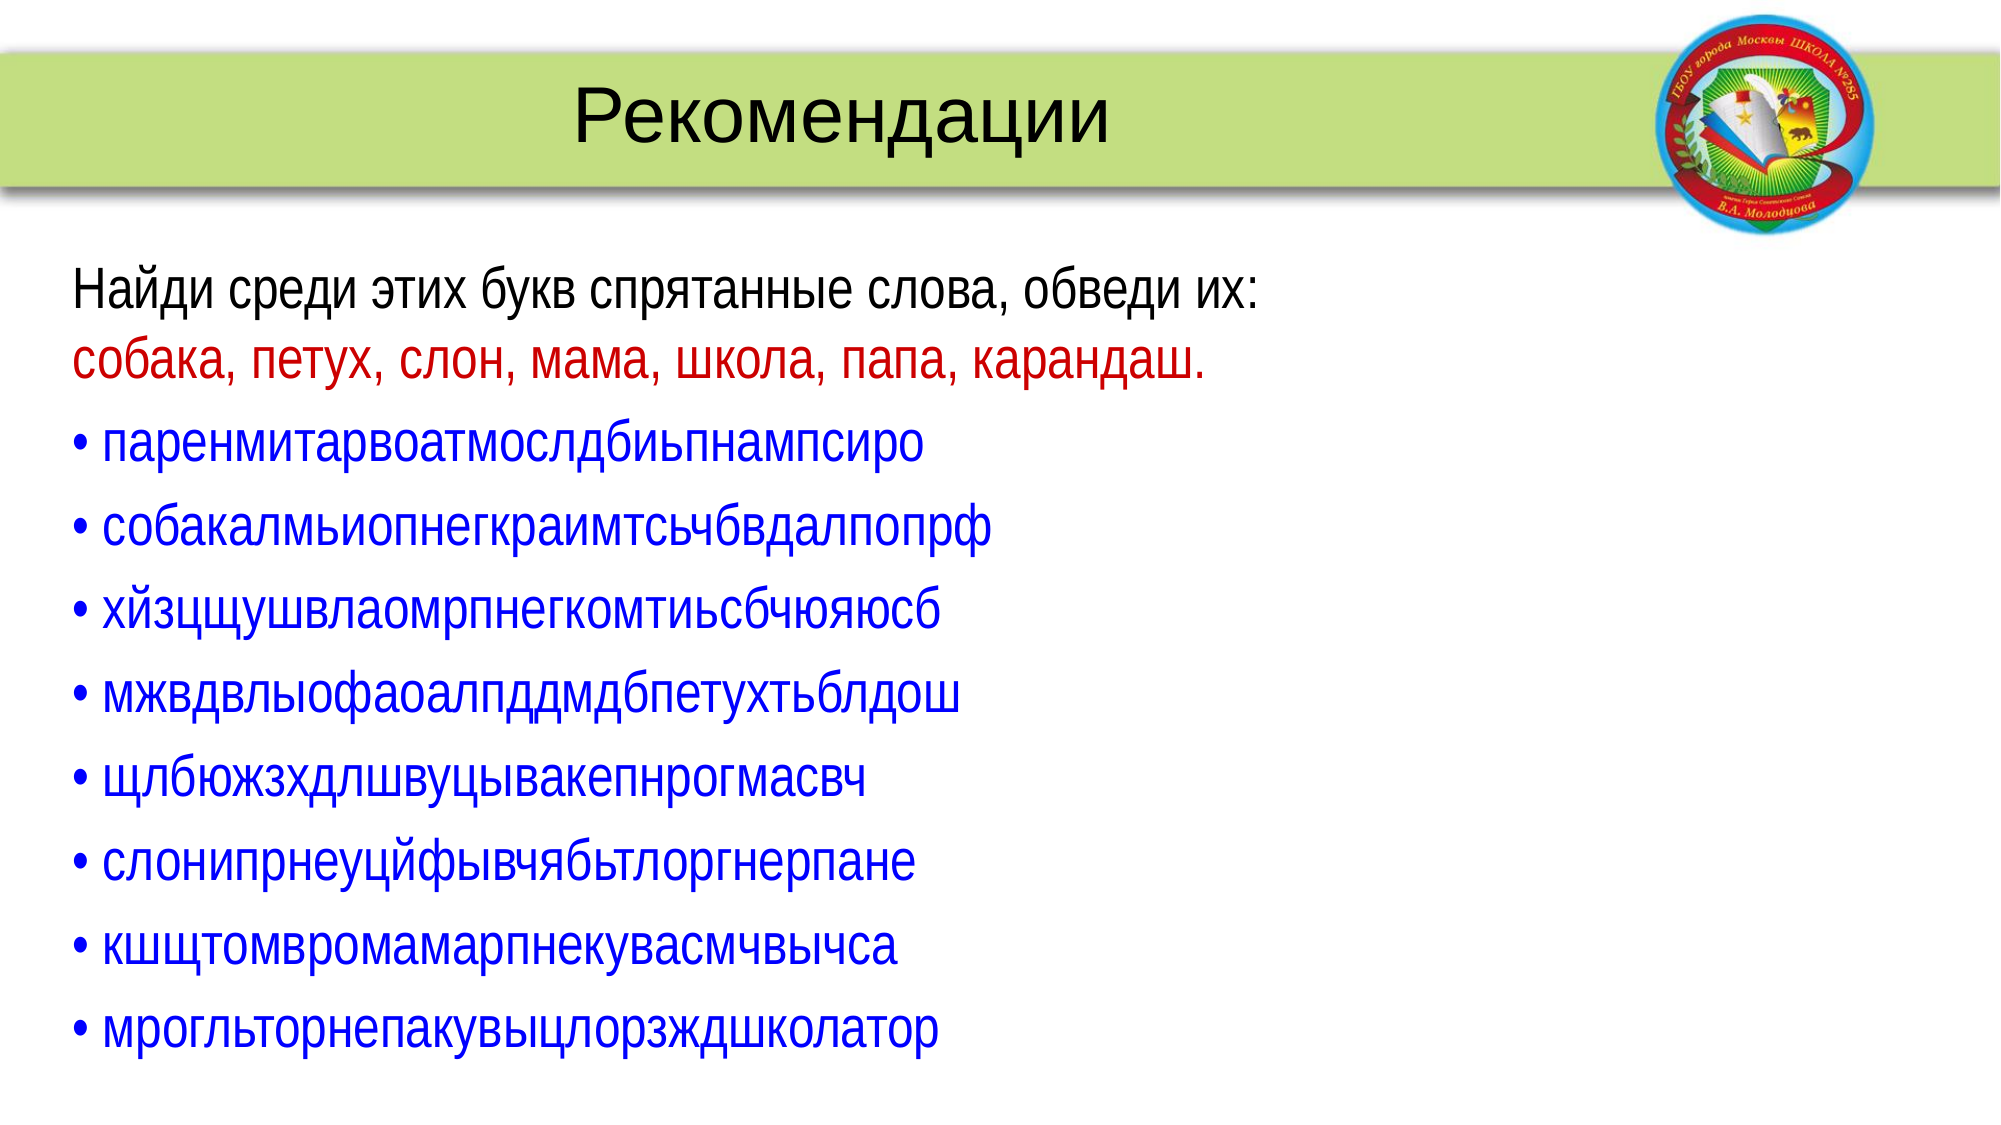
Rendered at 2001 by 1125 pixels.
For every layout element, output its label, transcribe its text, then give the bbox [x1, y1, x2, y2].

list Найди среди этих букв спрятанные слова, обведи их: собака, петух, слон, мама, школа, папа, карандаш. • паренмитарвоатмослдбиьпнампсиро • собакалмьиопнегкраимтсьчбвдалпопрф • хйзцщушвлаомрпнегкомтиьсбчюяюсб • мжвдвлыофаоалпддмдбпетухтьблдош • щлбюжзхдлшвуцывакепнрогмасвч • слонипрнеуцйфывчябьтлоргнерпане • кшщтомвромамарпнекувасмчвычса • мрогльторнепакувыцлорзждшколатор [57, 242, 1939, 1097]
picture [0, 0, 2001, 1125]
title Рекомендации [53, 52, 1632, 182]
